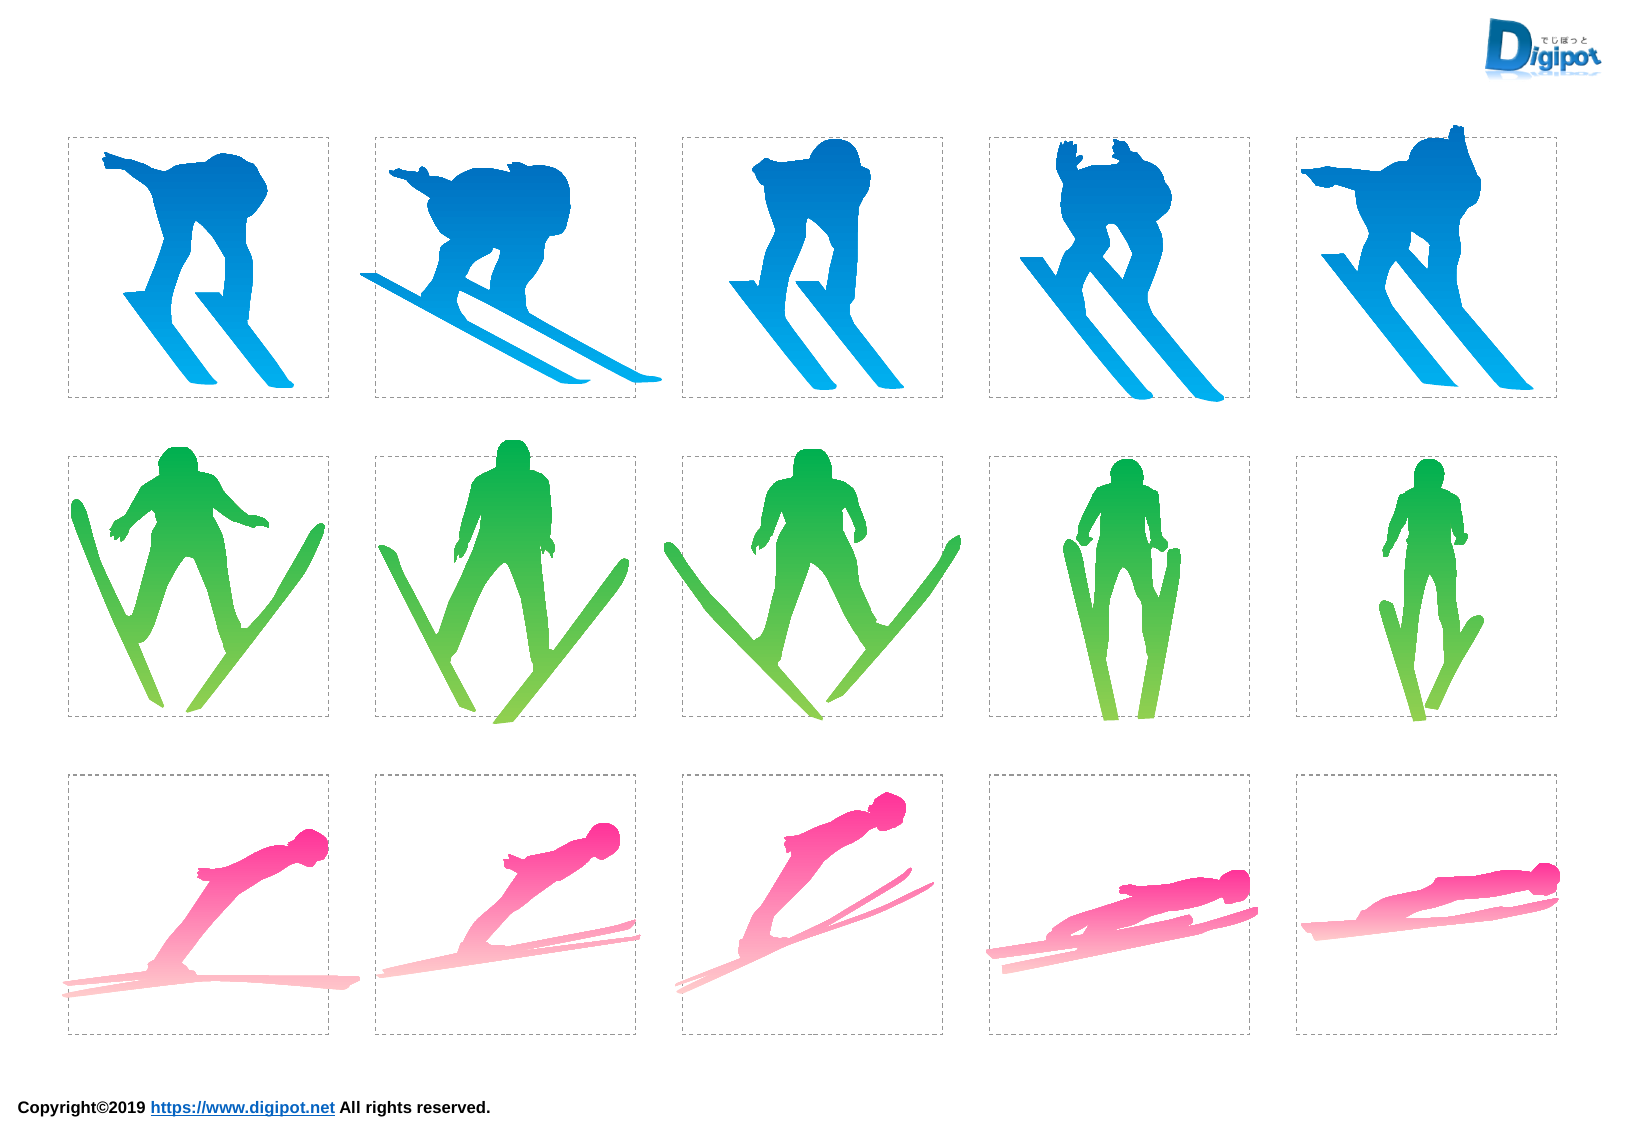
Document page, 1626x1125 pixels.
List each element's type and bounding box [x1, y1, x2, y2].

text_box [1301, 125, 1534, 390]
text_box [985, 869, 1259, 975]
picture [1485, 18, 1602, 82]
text_box [376, 823, 641, 979]
text_box [663, 448, 962, 721]
text_box [1379, 459, 1484, 722]
text_box [1063, 459, 1181, 721]
text_box [1301, 862, 1561, 941]
text_box [674, 792, 935, 994]
text_box [1019, 138, 1225, 402]
text_box [102, 152, 295, 389]
text_box [70, 446, 326, 713]
text_box [360, 161, 662, 384]
text_box [729, 139, 905, 390]
text_box [61, 829, 361, 998]
text_box [378, 439, 630, 725]
